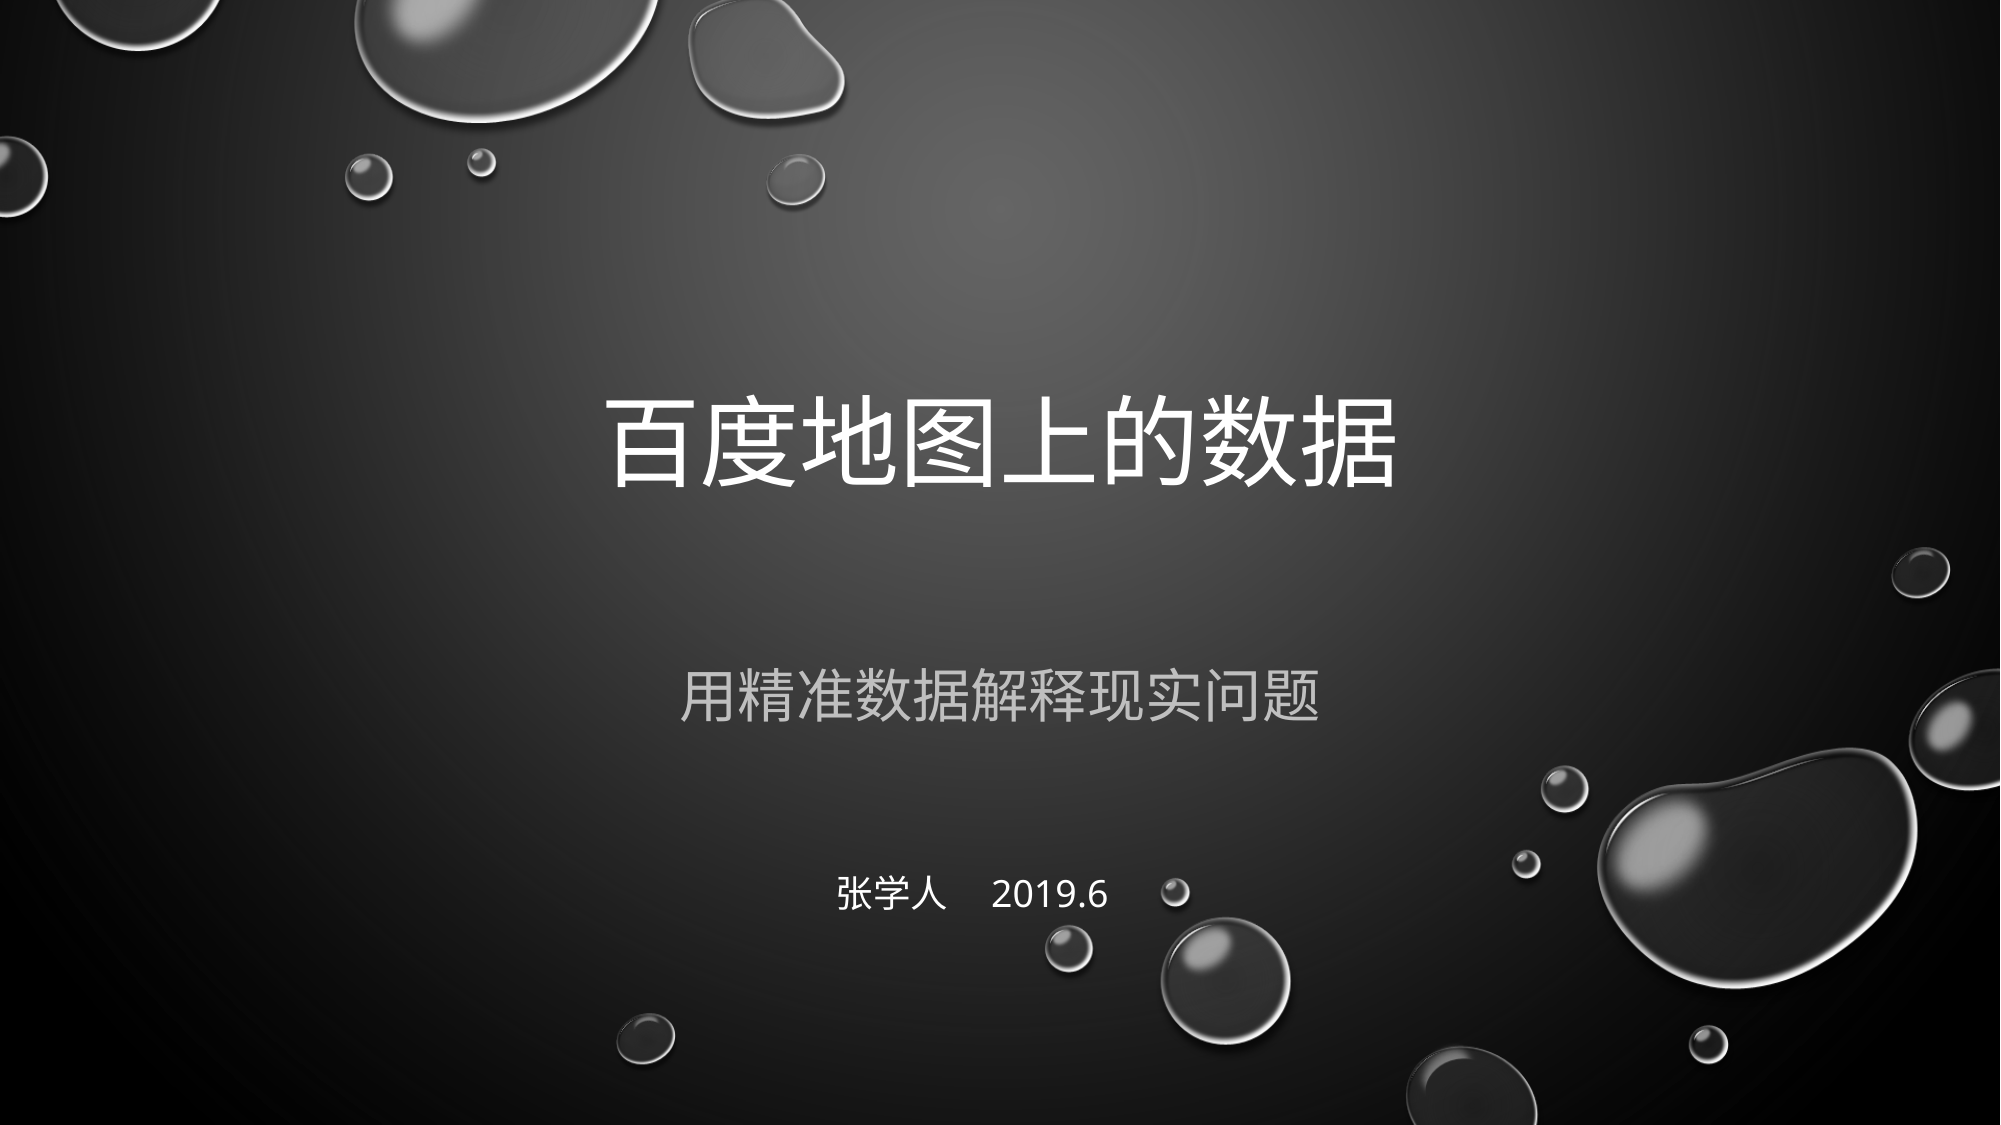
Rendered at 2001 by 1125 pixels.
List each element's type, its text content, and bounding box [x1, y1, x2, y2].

subtitle 用精准数据解释现实问题 [287, 637, 1713, 863]
picture [0, 0, 2000, 1125]
text_box 张学人 2019.6 [820, 862, 1179, 923]
title 百度地图上的数据 [287, 96, 1713, 509]
